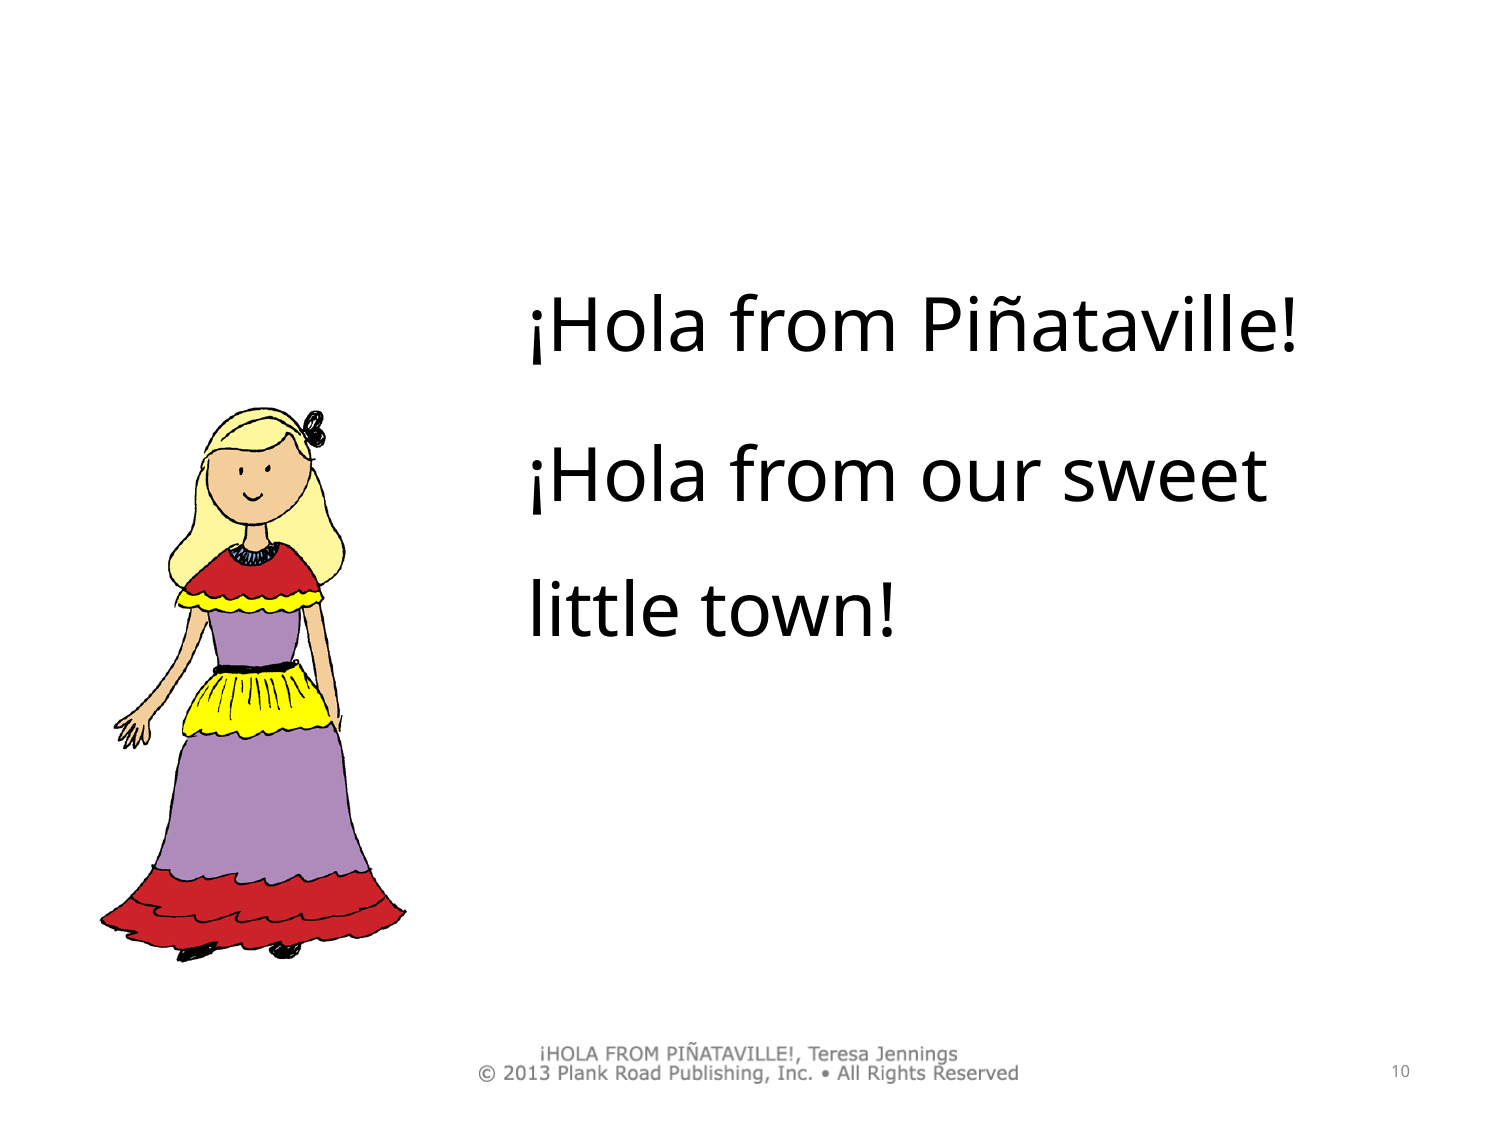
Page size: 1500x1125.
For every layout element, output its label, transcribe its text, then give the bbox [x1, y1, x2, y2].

picture [75, 390, 428, 989]
picture [479, 1042, 1018, 1084]
list ¡Hola from Piñataville! ¡Hola from our sweet little town! [512, 223, 1425, 989]
slide_number 10 [1074, 1042, 1425, 1103]
